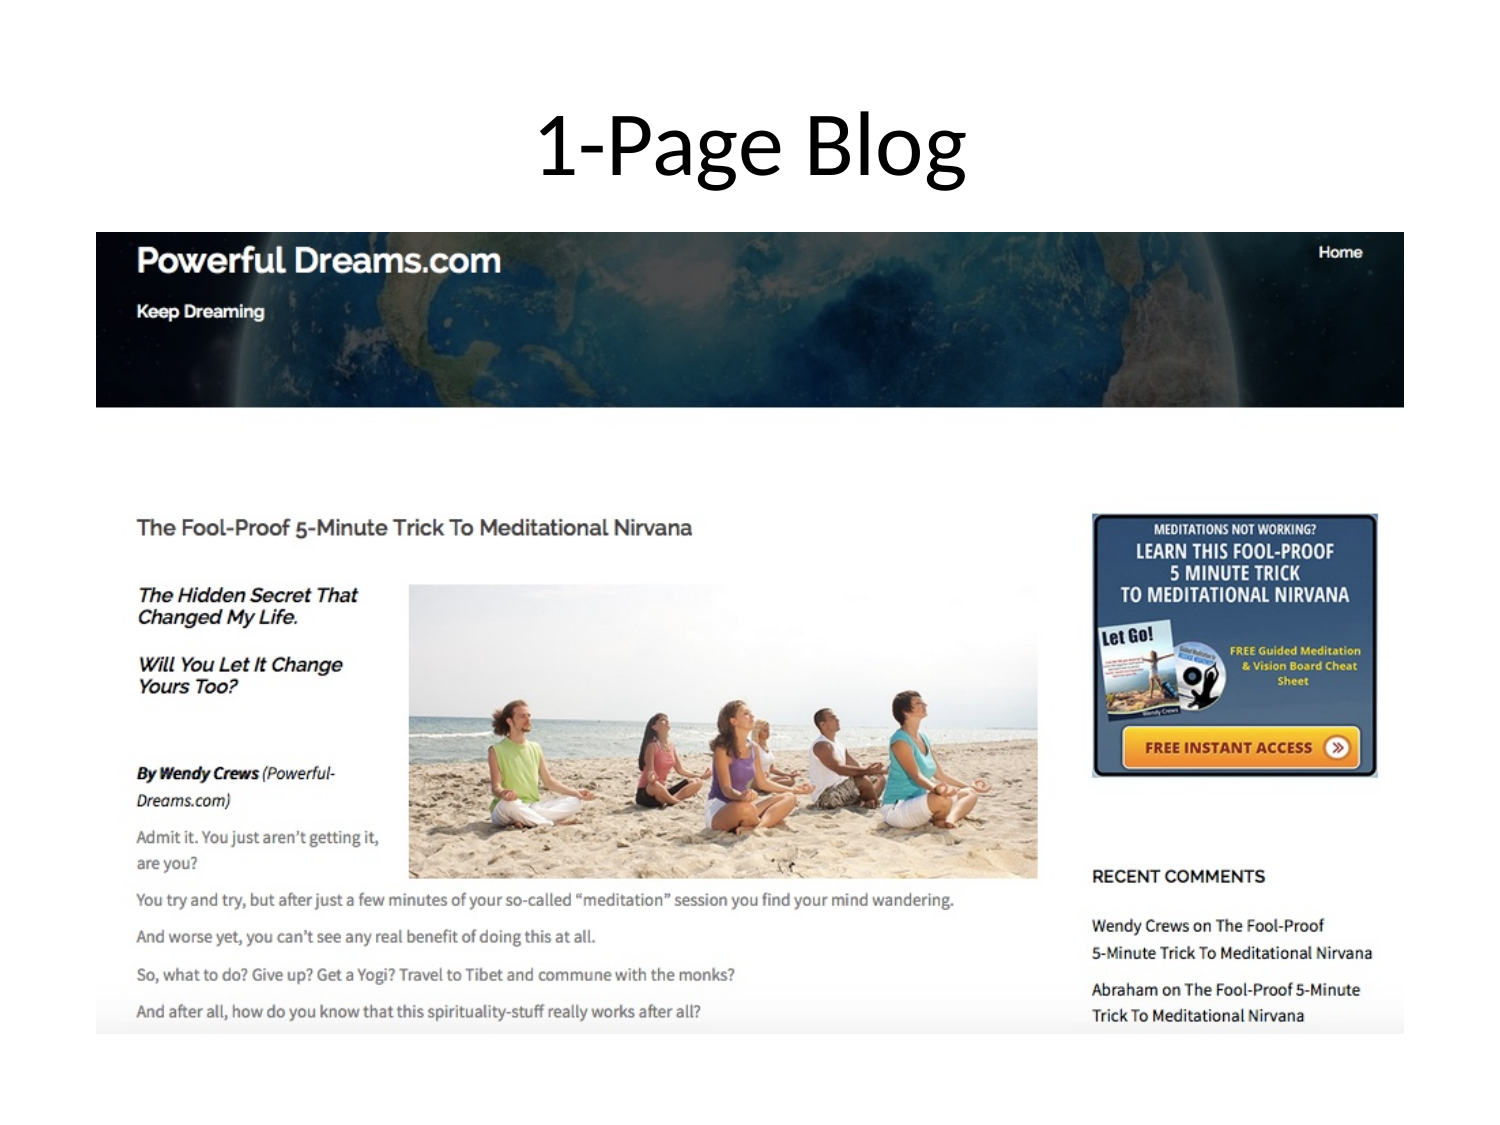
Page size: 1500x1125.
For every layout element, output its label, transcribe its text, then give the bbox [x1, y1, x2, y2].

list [96, 232, 1405, 1034]
title 1-Page Blog [75, 45, 1425, 233]
